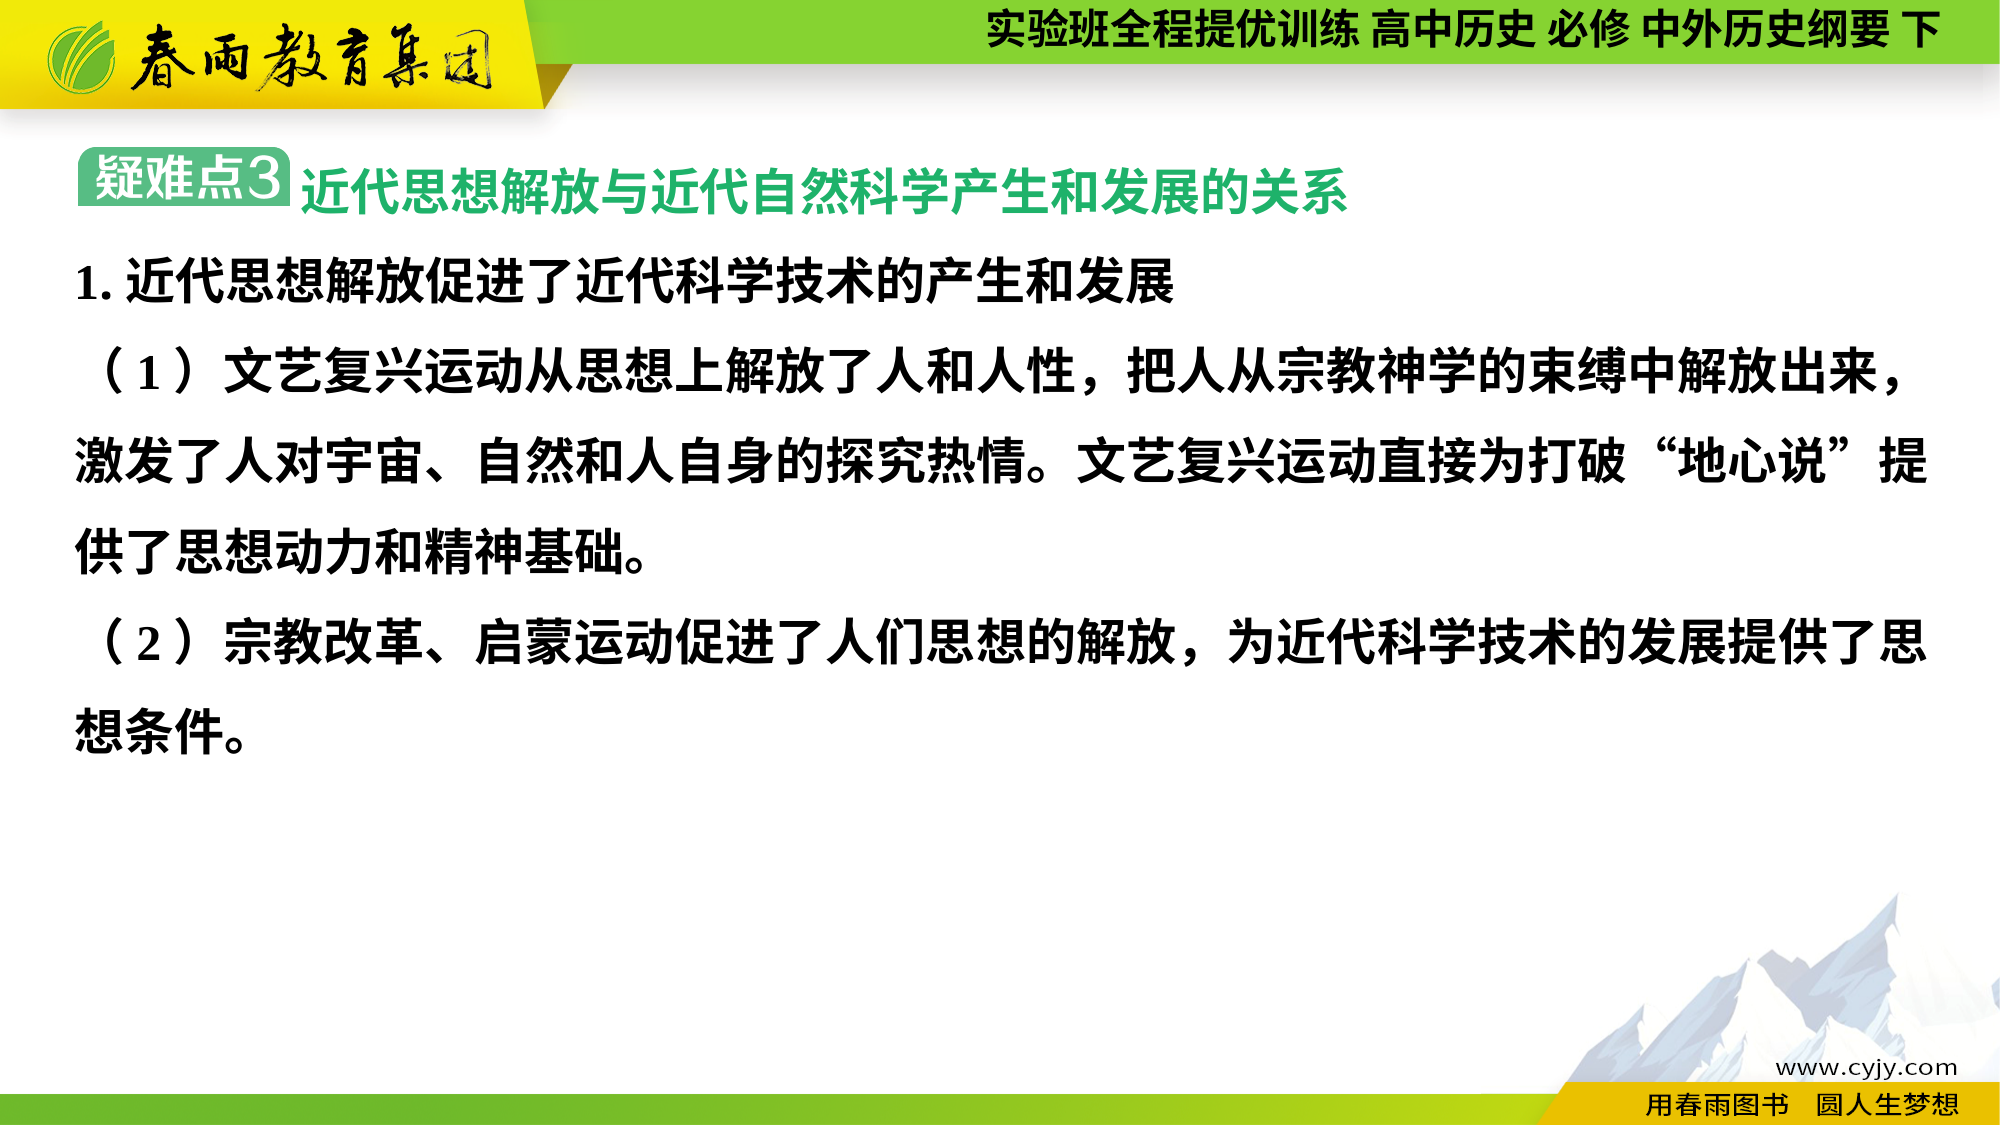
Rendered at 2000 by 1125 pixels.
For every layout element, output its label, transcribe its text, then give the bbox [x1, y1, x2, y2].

list 近代思想解放与近代自然科学产生和发展的关系 1.近代思想解放促进了近代科学技术的产生和发展 （1）文艺复兴运动从思想上解放了人和人性，把人从宗教神学的束缚中解放出来，激发了人对宇宙、自然和人自身的探究热情。文艺复兴运动直接为打破“地心说”提供了思想动力和精神基础。 （2）宗教改革、启蒙运动促进了人们思想的解放，为近代科学技术的发展提供了思想条件。 [59, 122, 1944, 763]
picture [0, 0, 2000, 1125]
